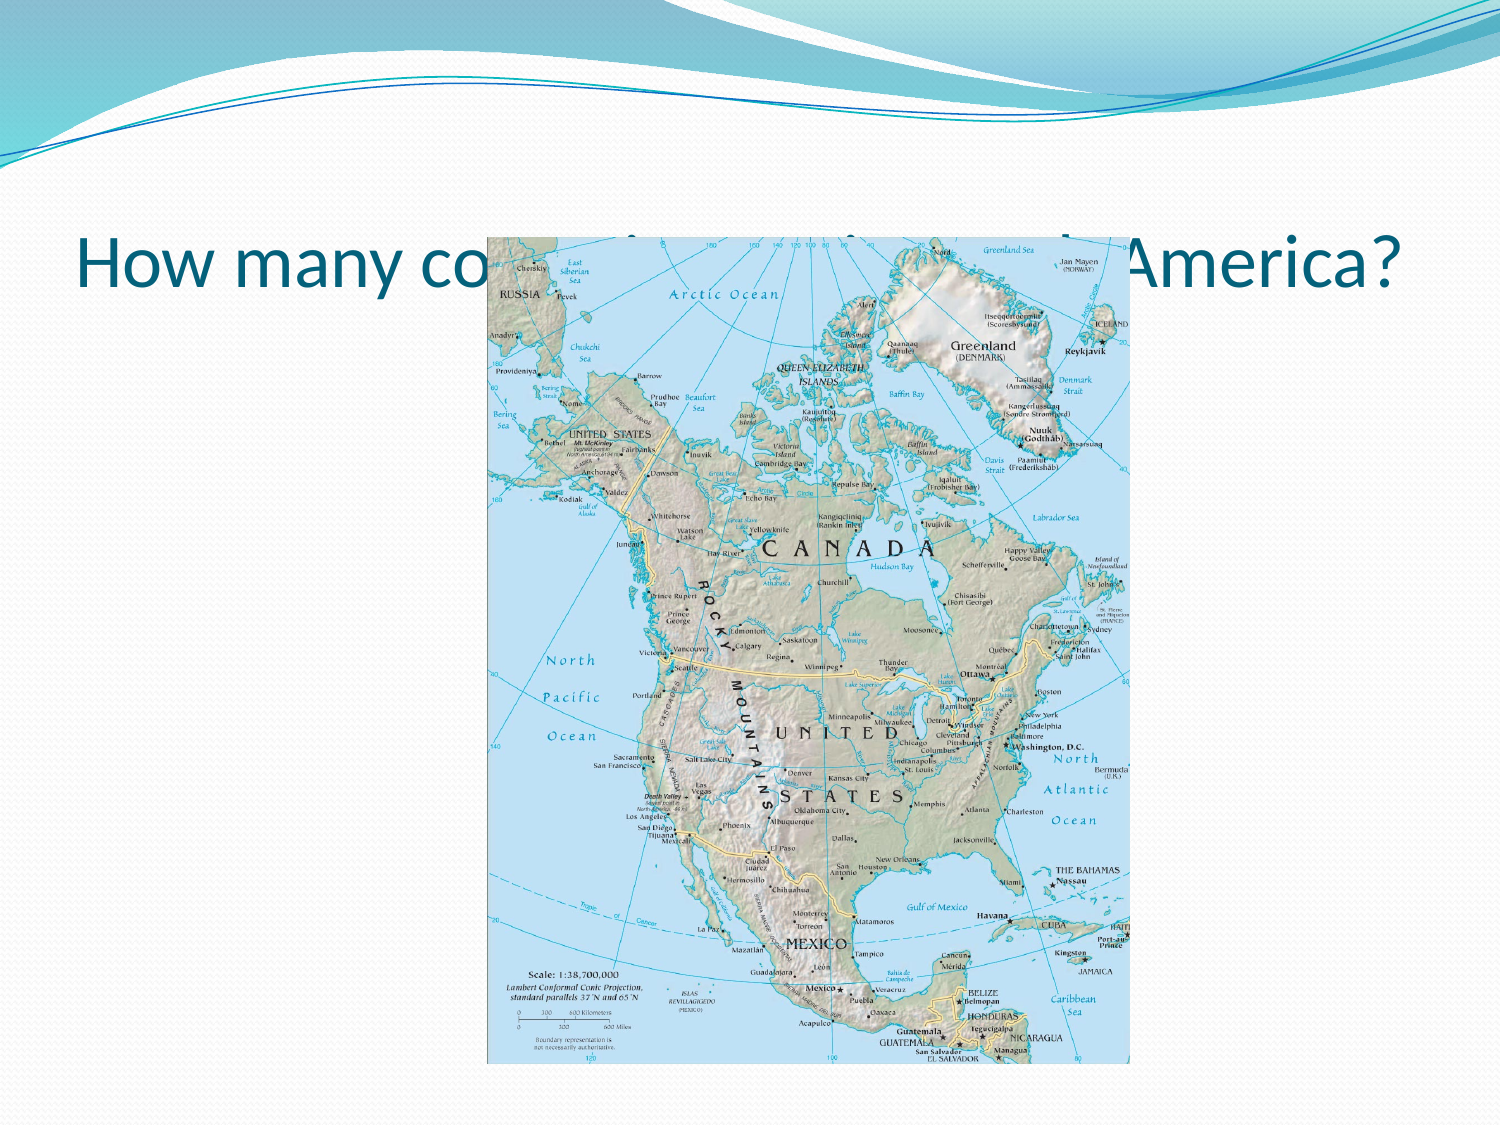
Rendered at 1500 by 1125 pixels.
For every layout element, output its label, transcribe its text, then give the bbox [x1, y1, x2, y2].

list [487, 237, 1131, 1064]
title How many countries are in North America? [75, 115, 1425, 303]
